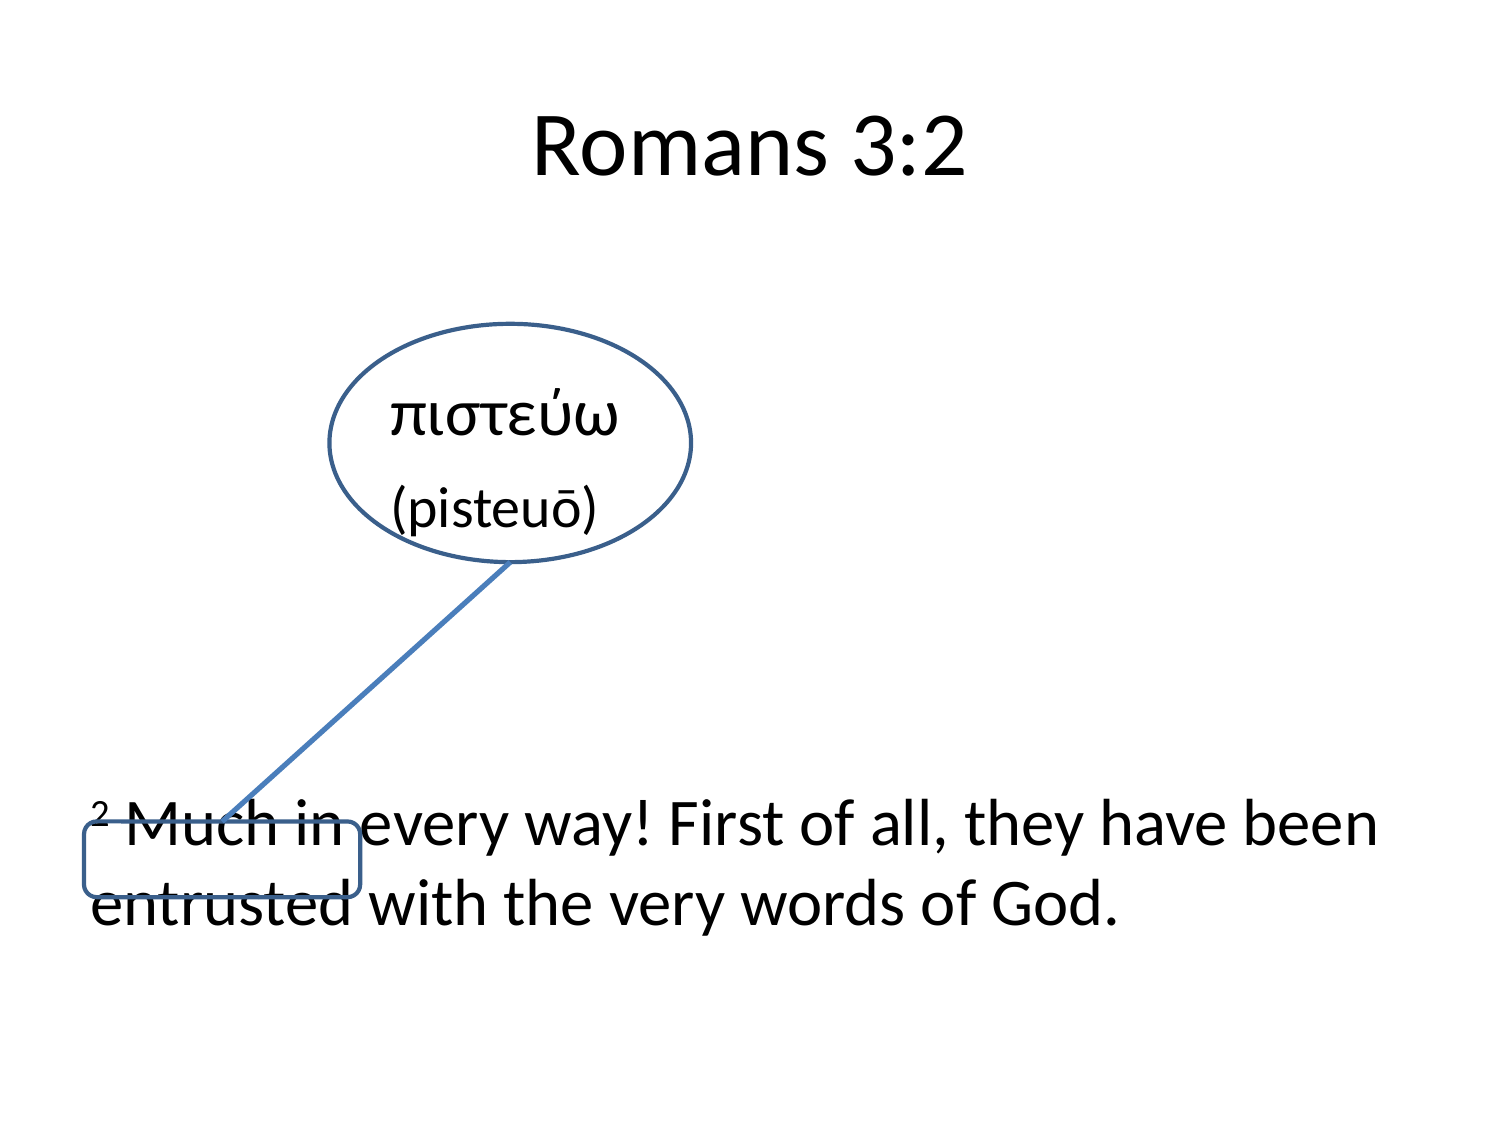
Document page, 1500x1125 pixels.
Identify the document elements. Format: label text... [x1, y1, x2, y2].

title Romans 3:2 [75, 45, 1425, 233]
text_box [81, 819, 363, 900]
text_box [221, 561, 511, 822]
text_box [327, 321, 694, 565]
list πιστεύω (pisteuō) 2 Much in every way! First of all, they have been entrusted with the very words of God. [75, 262, 1425, 1005]
